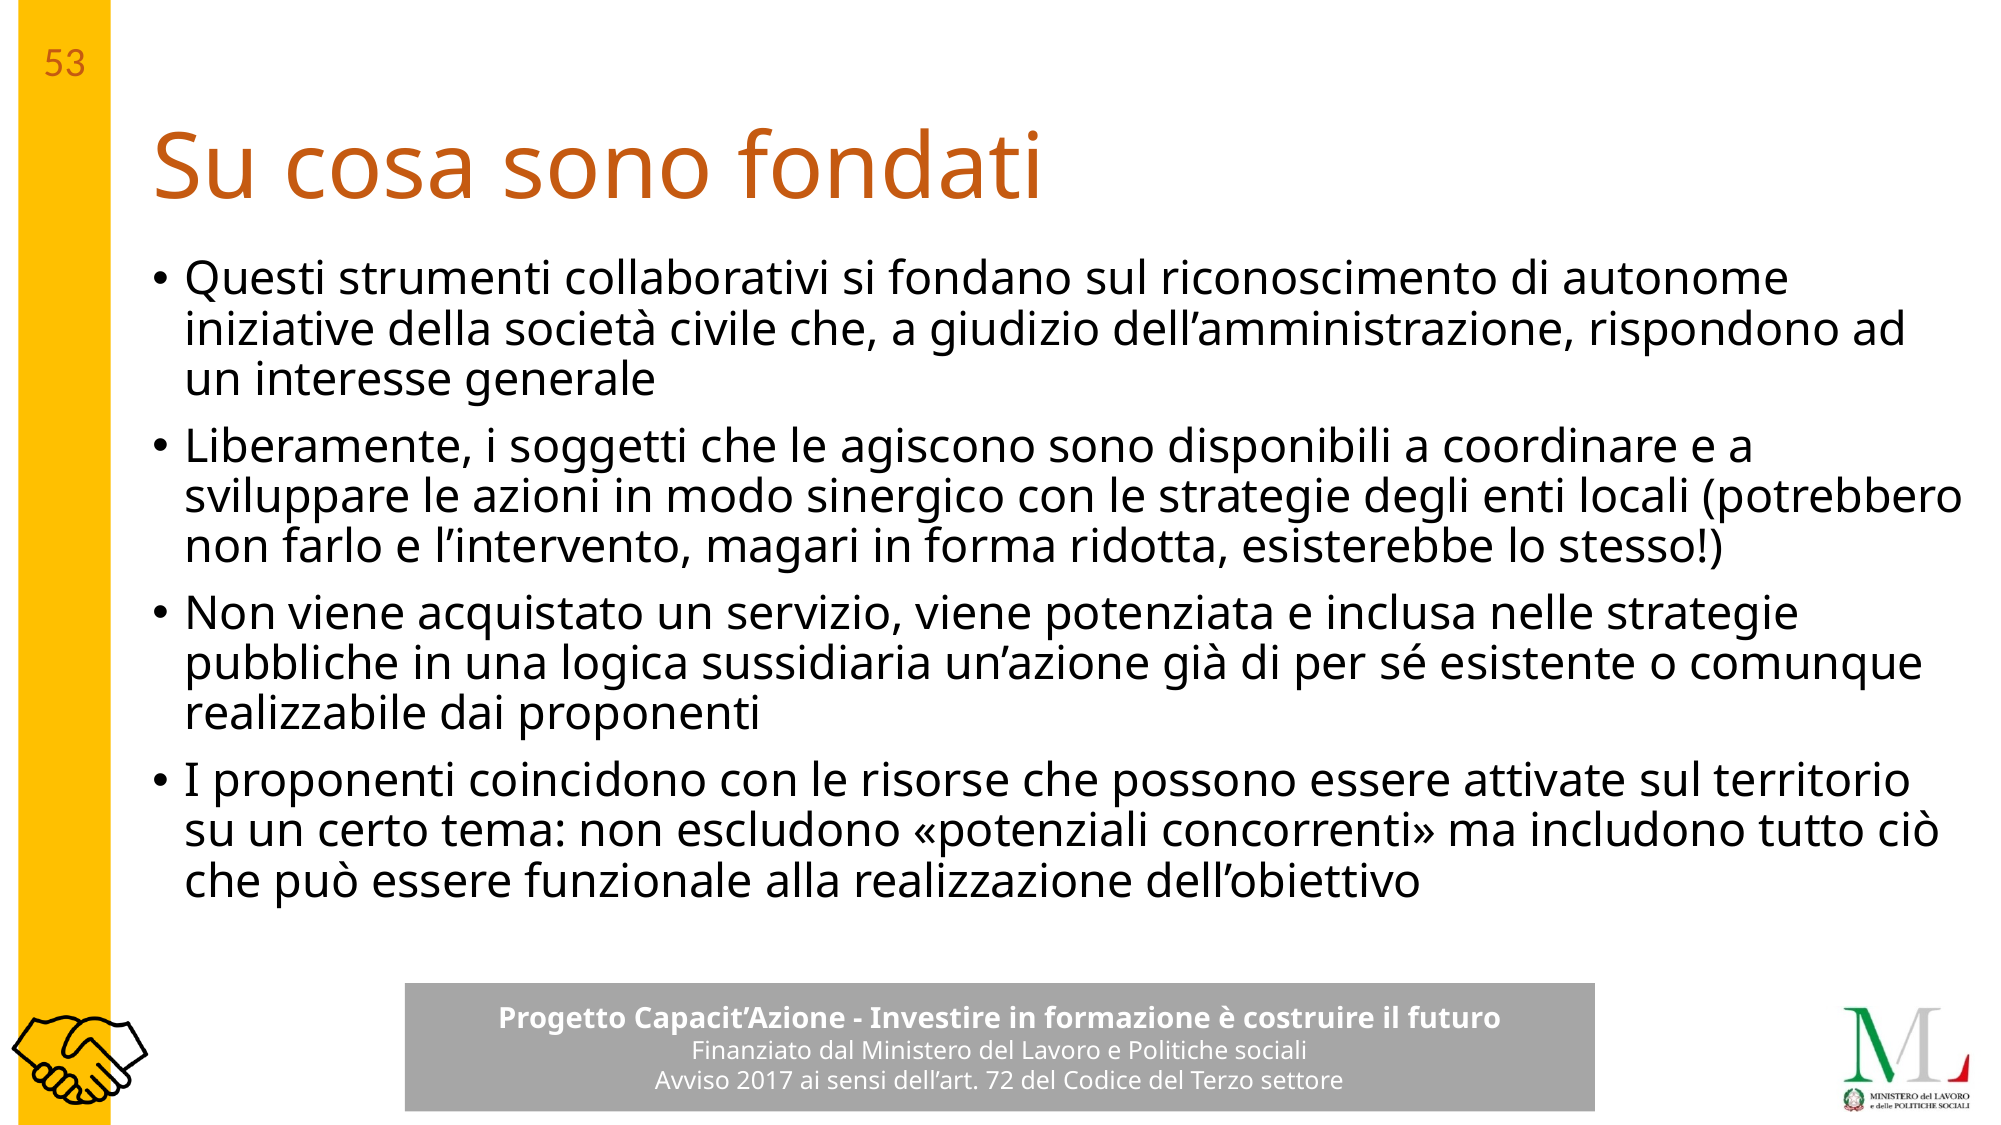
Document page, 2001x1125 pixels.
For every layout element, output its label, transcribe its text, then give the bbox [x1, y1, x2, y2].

picture [10, 1009, 149, 1109]
slide_number 53 [1911, 1057, 1995, 1118]
title Su cosa sono fondati [137, 59, 1863, 247]
list Questi strumenti collaborativi si fondano sul riconoscimento di autonome iniziative della società civile che, a giudizio dell’amministrazione, rispondono ad un interesse generale Liberamente, i soggetti che le agiscono sono disponibili a coordinare e a sviluppare le azioni in modo sinergico con le strategie degli enti locali (potrebbero non farlo e l’intervento, magari in forma ridotta, esisterebbe lo stesso!) Non viene acquistato un servizio, viene potenziata e inclusa nelle strategie pubbliche in una logica sussidiaria un’azione già di per sé esistente o comunque realizzabile dai proponenti I proponenti coincidono con le risorse che possono essere attivate sul territorio su un certo tema: non escludono «potenziali concorrenti» ma includono tutto ciò che può essere funzionale alla realizzazione dell’obiettivo [137, 247, 1988, 942]
picture [1826, 1006, 1987, 1112]
